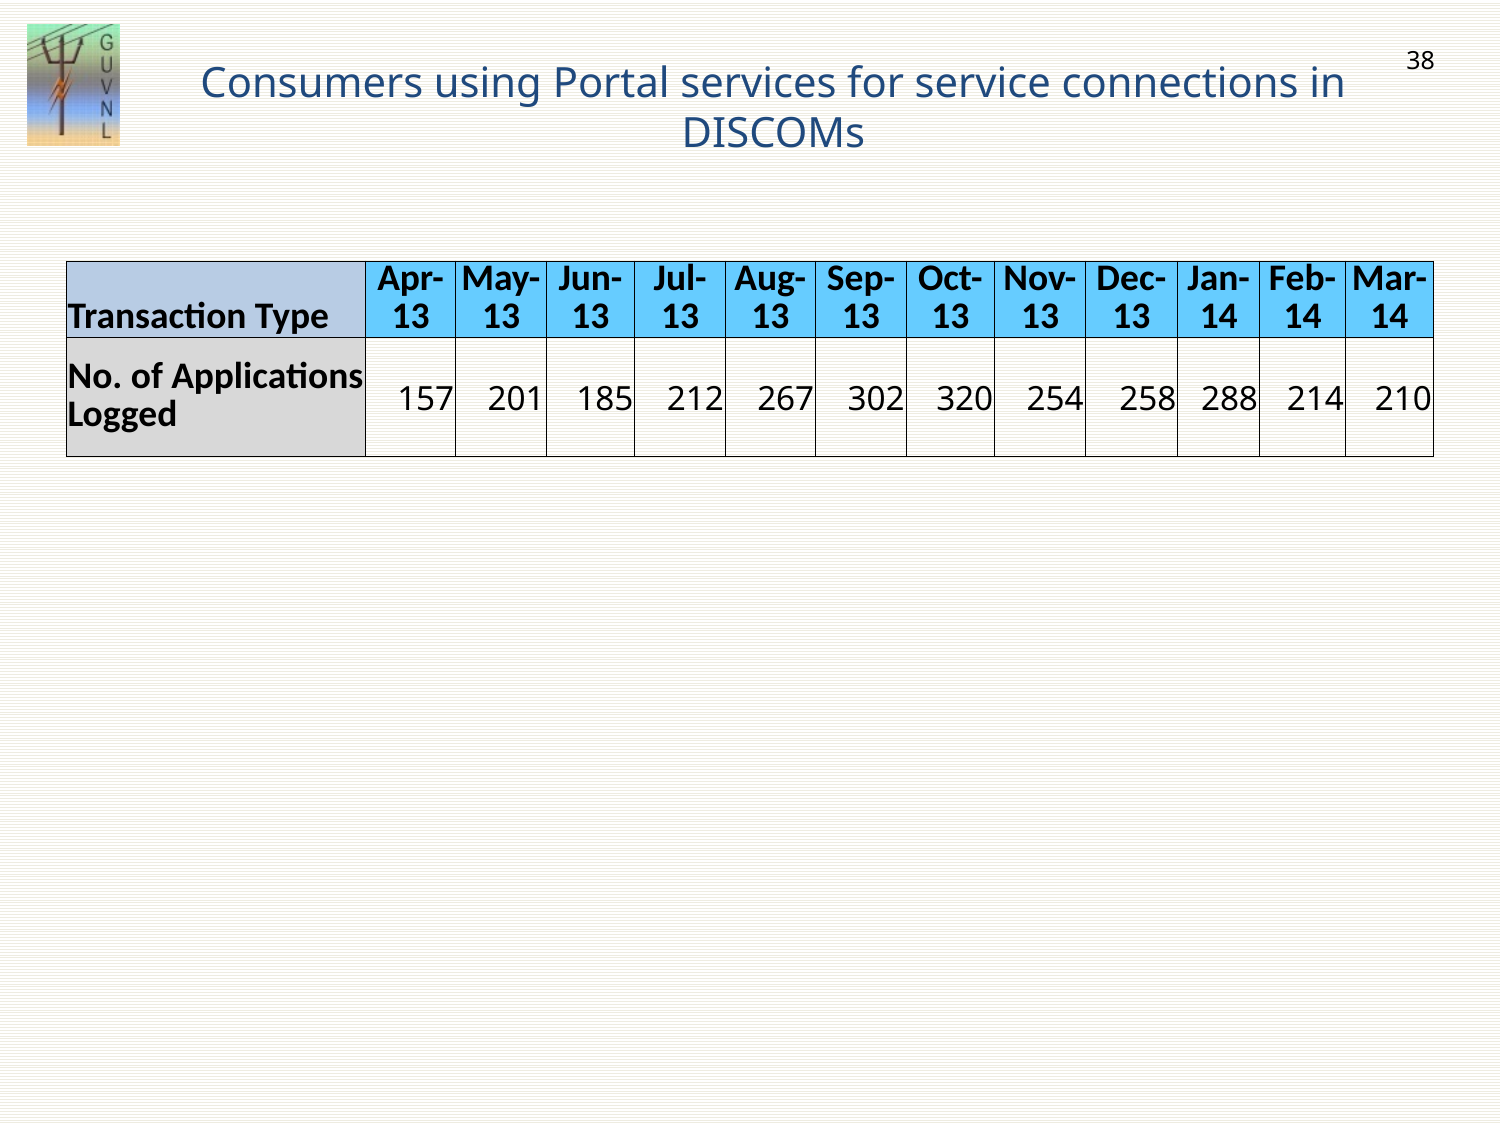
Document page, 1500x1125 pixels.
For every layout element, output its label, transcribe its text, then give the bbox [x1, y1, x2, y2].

title Consumers using Portal services for service connections in DISCOMs [167, 34, 1380, 164]
table_cell 201 [456, 338, 546, 456]
table_header May-13 [456, 262, 546, 337]
table_cell 212 [635, 338, 725, 456]
slide_number 38 [1380, 37, 1451, 116]
table_cell 157 [366, 338, 455, 456]
table_cell No. of Applications Logged [67, 338, 365, 456]
table_header Aug-13 [726, 262, 815, 337]
table_cell 267 [726, 338, 815, 456]
table_cell 320 [907, 338, 994, 456]
picture [26, 24, 120, 146]
table_header Jul- 13 [635, 262, 725, 337]
table_cell 258 [1086, 338, 1177, 456]
table_header Mar-14 [1346, 262, 1433, 337]
table_cell 288 [1178, 338, 1259, 456]
table_header Dec-13 [1086, 262, 1177, 337]
table_cell 214 [1260, 338, 1345, 456]
table_header Sep-13 [816, 262, 906, 337]
table_cell 210 [1346, 338, 1433, 456]
table_header Oct-13 [907, 262, 994, 337]
table_header Nov-13 [995, 262, 1085, 337]
table_cell 302 [816, 338, 906, 456]
table_header Transaction Type [67, 262, 365, 337]
table_header Feb-14 [1260, 262, 1345, 337]
table_cell 254 [995, 338, 1085, 456]
table_header Jan-14 [1178, 262, 1259, 337]
table_header Apr-13 [366, 262, 455, 337]
table_cell 185 [547, 338, 634, 456]
table_header Jun-13 [547, 262, 634, 337]
